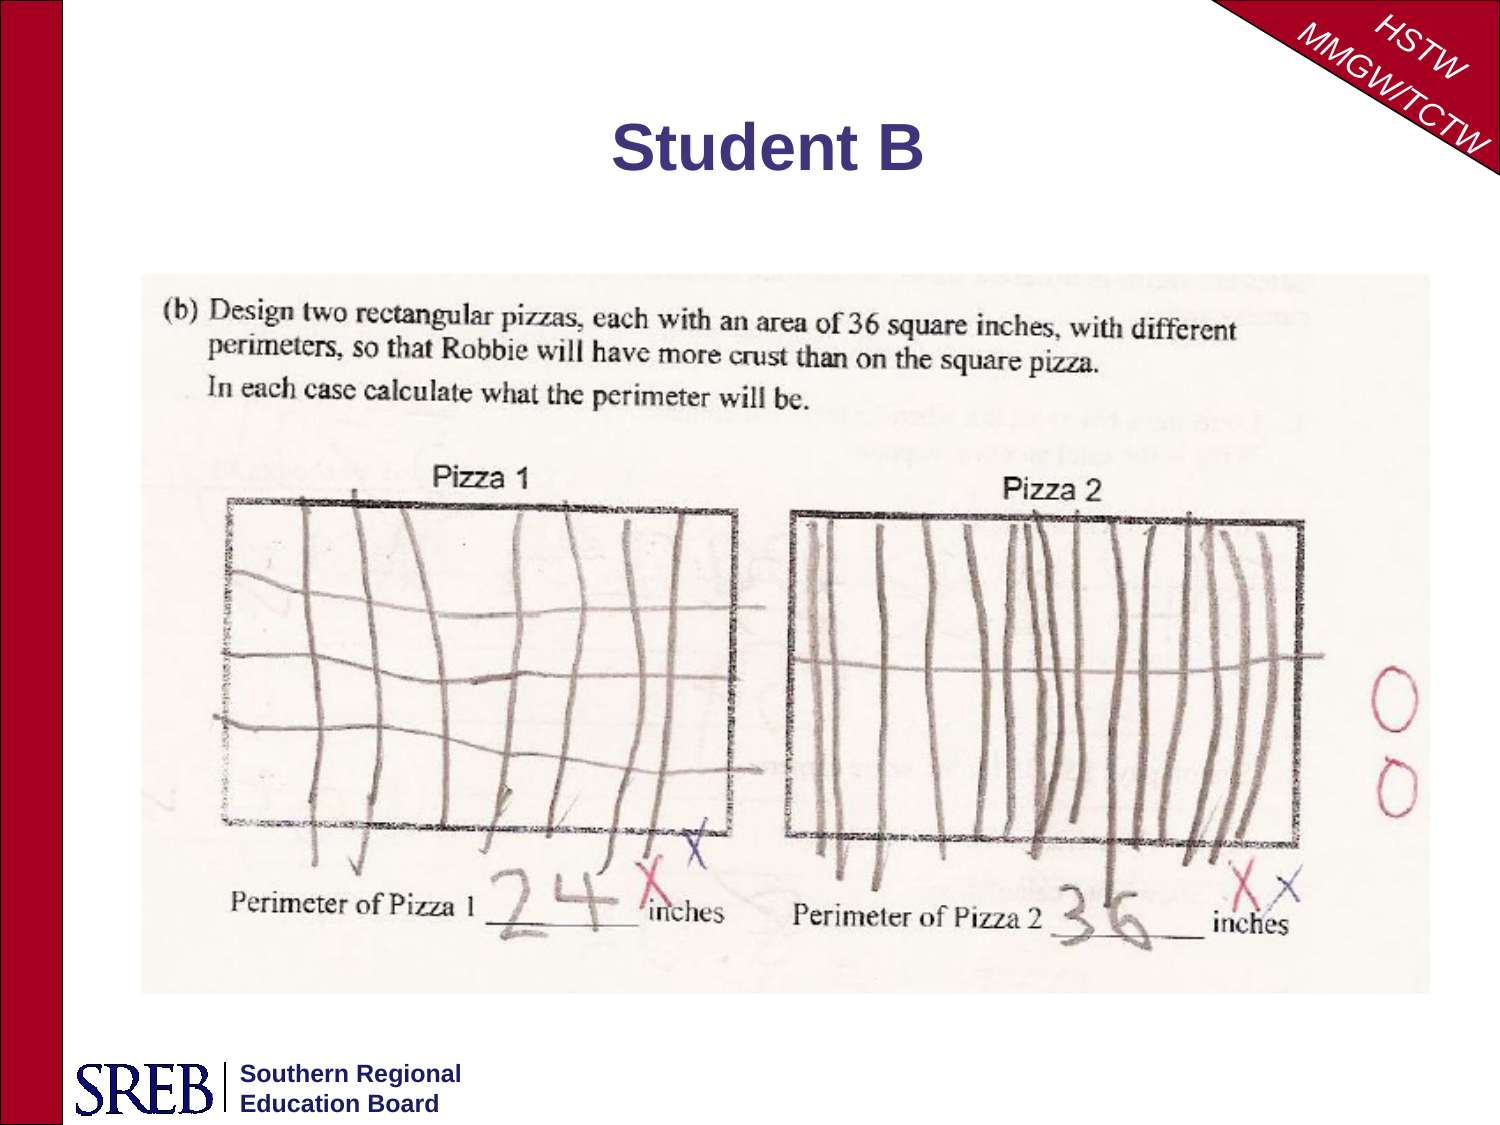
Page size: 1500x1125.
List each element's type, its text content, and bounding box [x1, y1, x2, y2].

picture [141, 274, 1430, 994]
title Student B [137, 74, 1401, 213]
